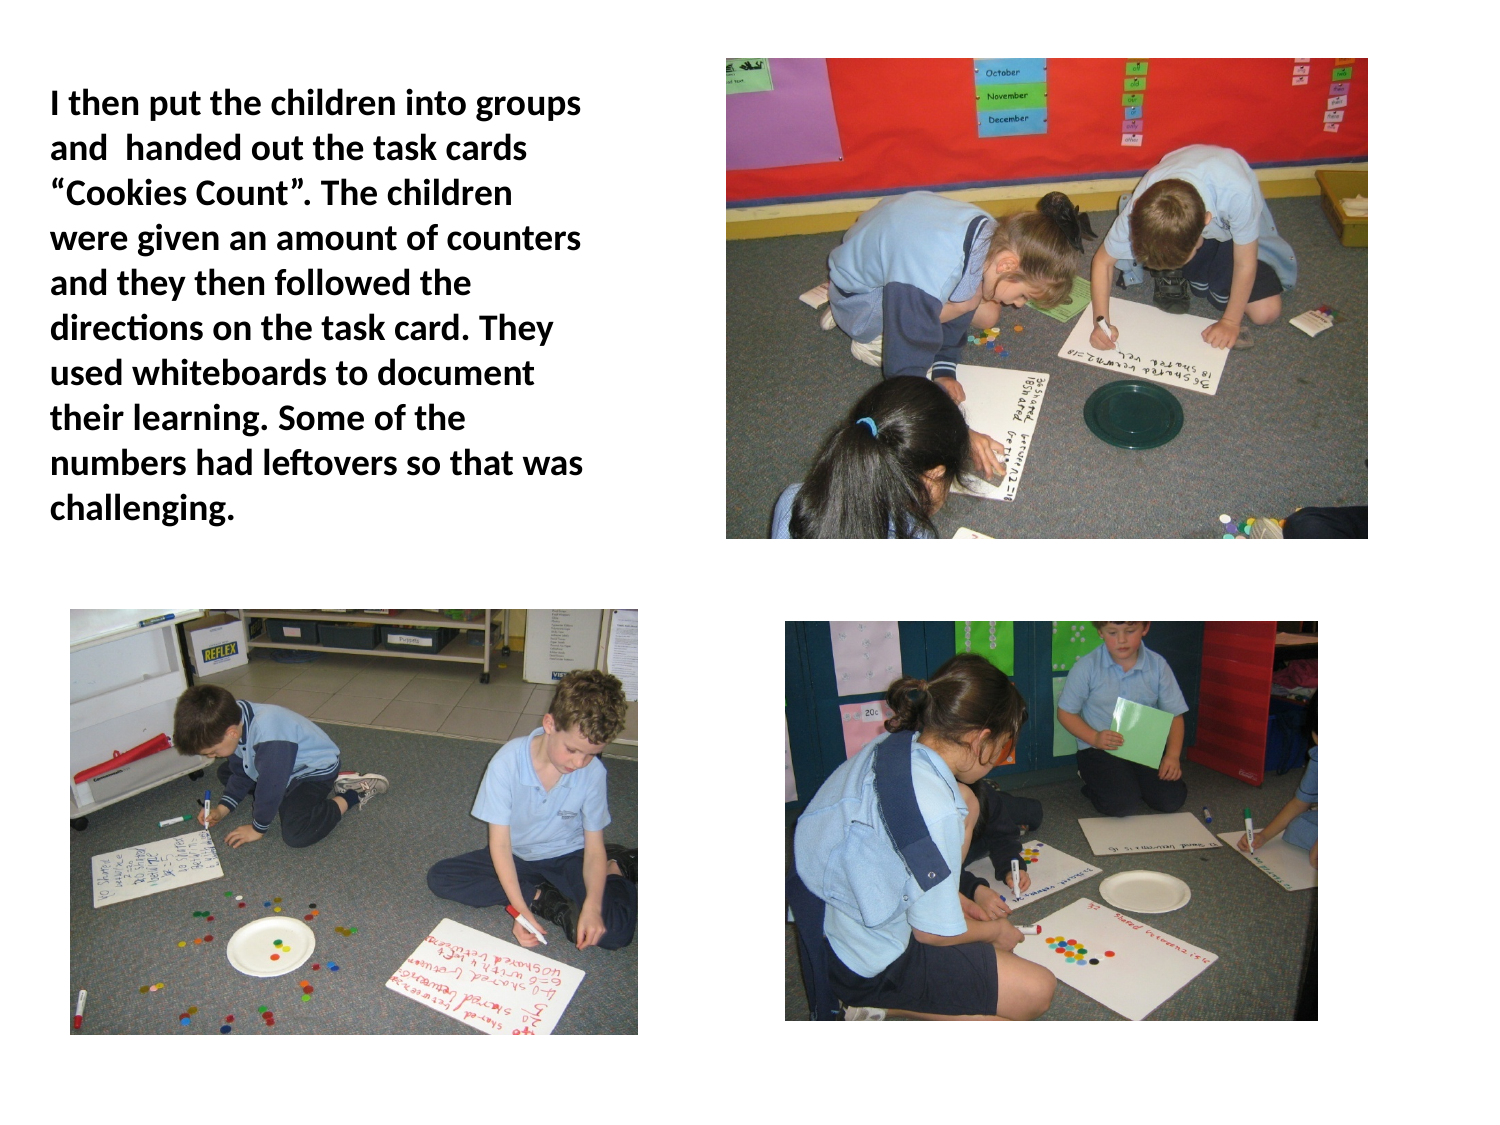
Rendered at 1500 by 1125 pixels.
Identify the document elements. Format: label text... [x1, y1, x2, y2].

text_box I then put the children into groups and handed out the task cards “Cookies Count”. The children were given an amount of counters and they then followed the directions on the task card. They used whiteboards to document their learning. Some of the numbers had leftovers so that was challenging. [35, 70, 610, 535]
picture [726, 58, 1368, 540]
picture [784, 620, 1318, 1021]
picture [70, 609, 638, 1036]
